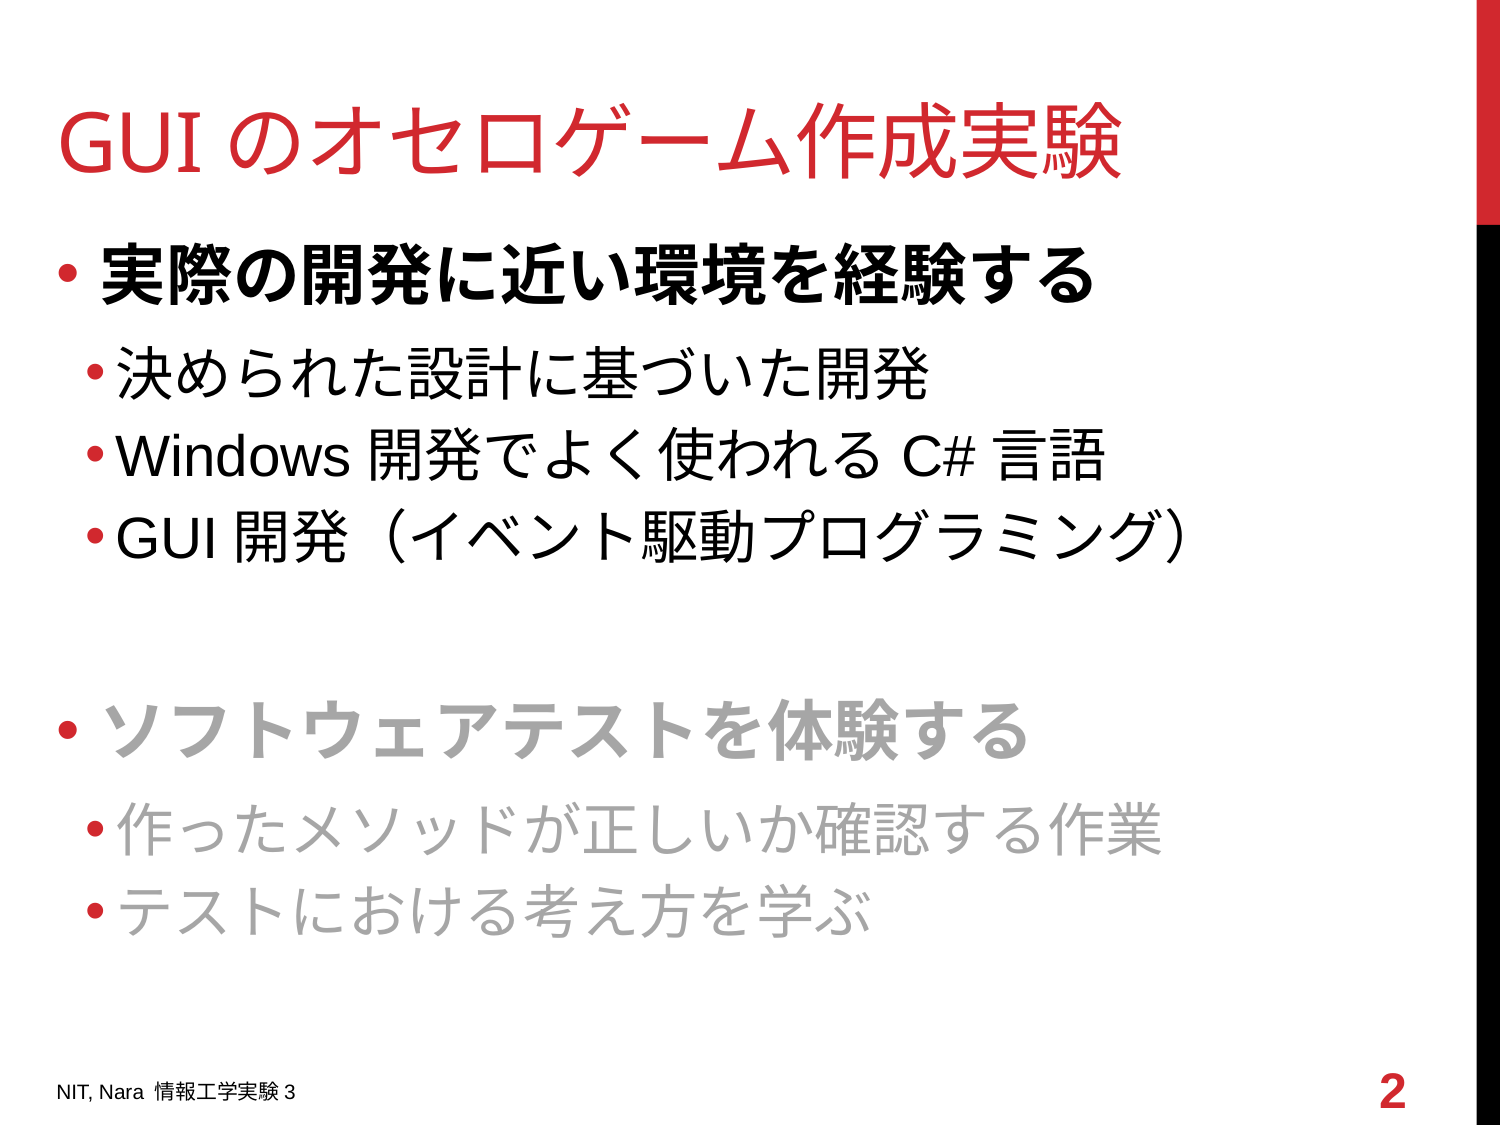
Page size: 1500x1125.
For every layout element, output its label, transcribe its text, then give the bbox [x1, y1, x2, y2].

slide_number 2 [1364, 1058, 1475, 1119]
list 実際の開発に近い環境を経験する 決められた設計に基づいた開発 Windows開発でよく使われるC#言語 GUI開発（イベント駆動プログラミング） ソフトウェアテストを体験する 作ったメソッドが正しいか確認する作業 テストにおける考え方を学ぶ [41, 224, 1436, 1047]
title GUIのオセロゲーム作成実験 [41, 25, 1436, 197]
footer NIT, Nara 情報工学実験3 [41, 1071, 604, 1118]
